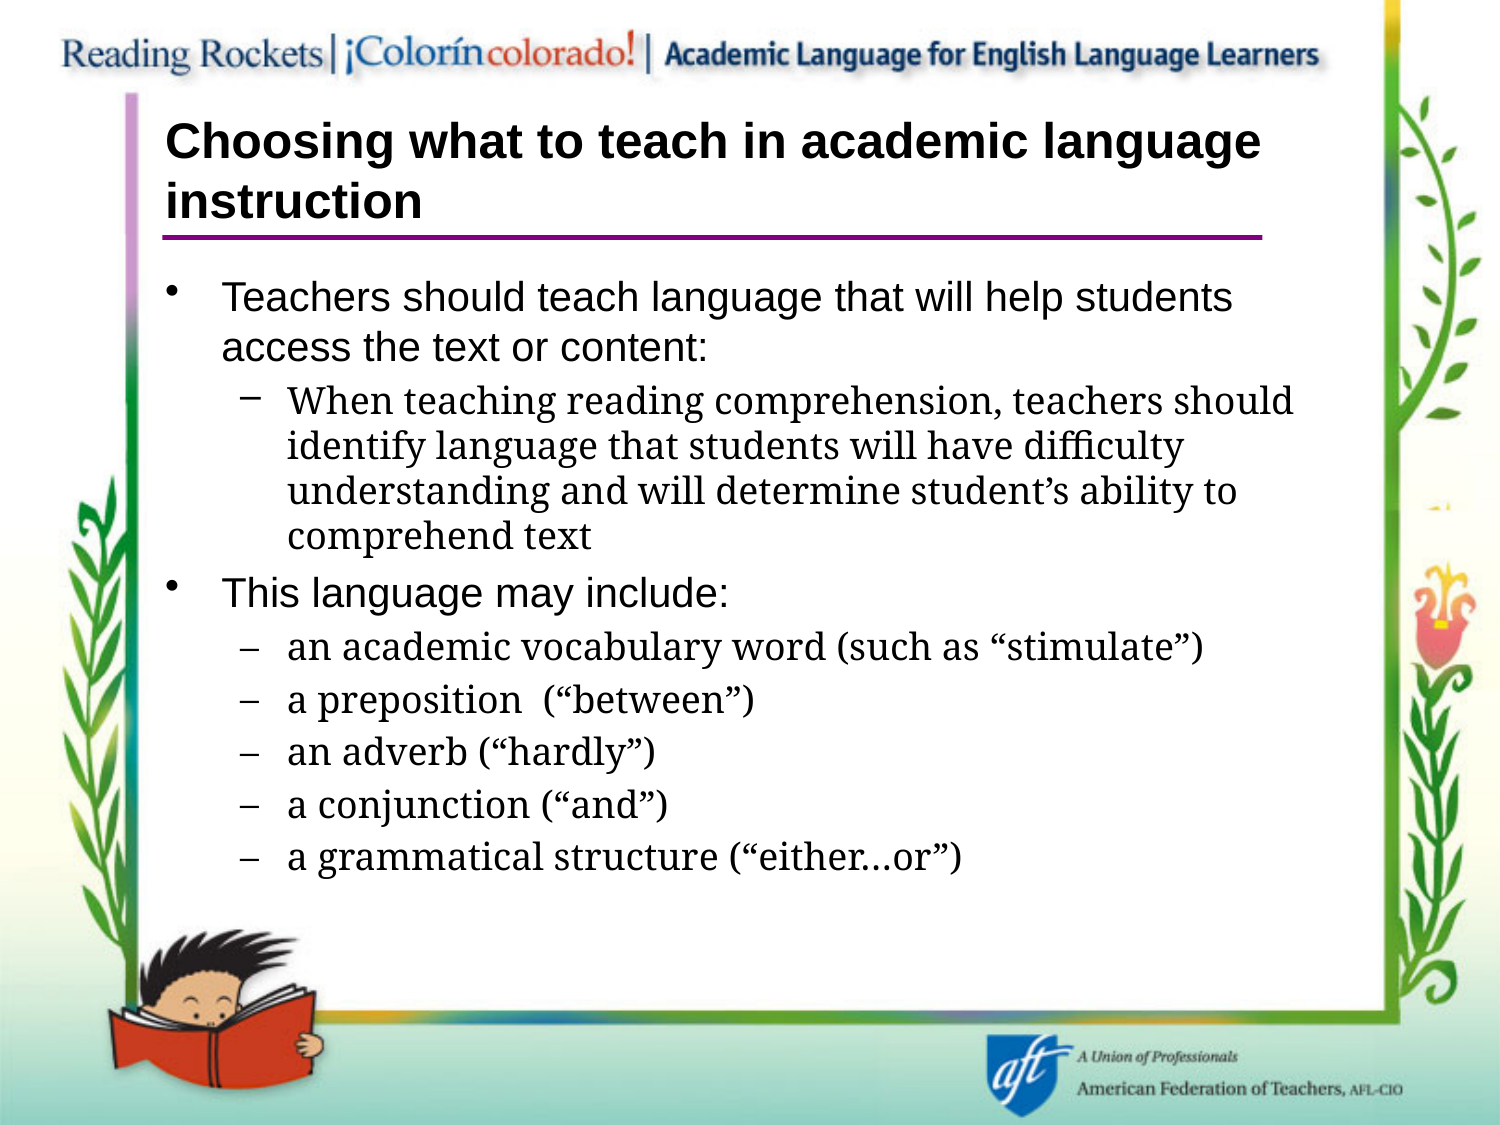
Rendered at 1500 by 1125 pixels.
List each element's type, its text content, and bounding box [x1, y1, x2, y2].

title Choosing what to teach in academic language instruction [149, 74, 1376, 263]
list Teachers should teach language that will help students access the text or content: When teaching reading comprehension, teachers should identify language that students will have difficulty understanding and will determine student’s ability to comprehend text This language may include: an academic vocabulary word (such as “stimulate”) a preposition (“between”) an adverb (“hardly”) a conjunction (“and”) a grammatical structure (“either…or”) [149, 262, 1316, 1006]
picture [0, 0, 1500, 1125]
